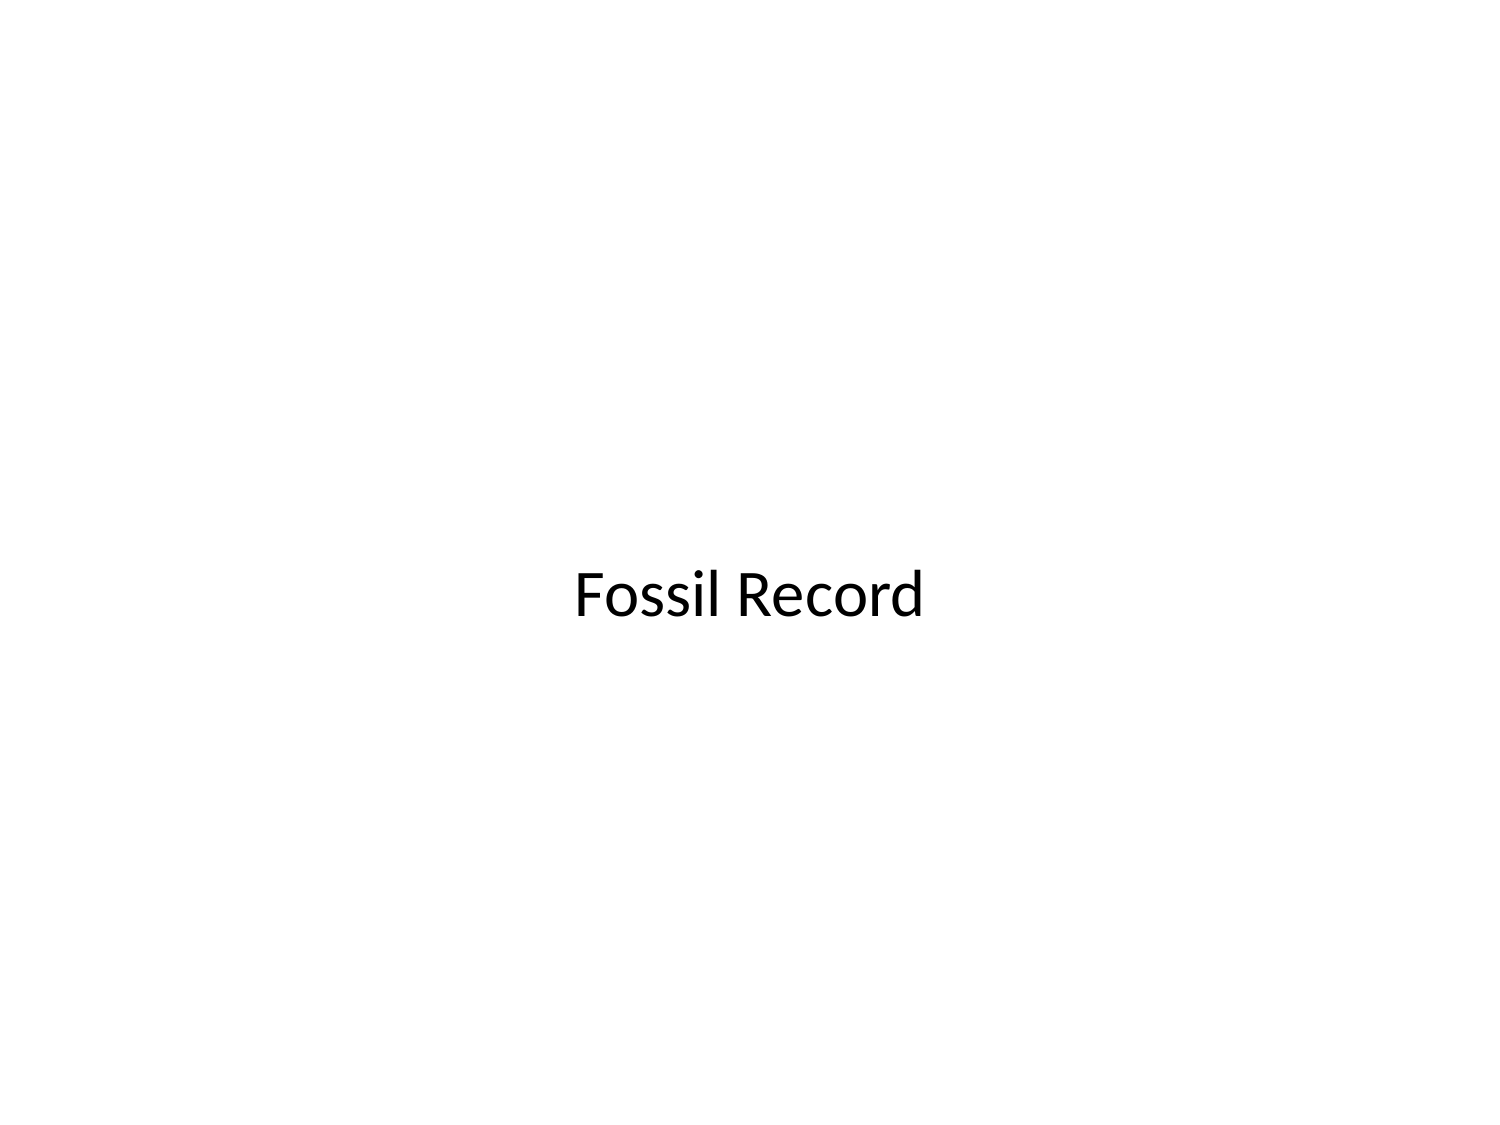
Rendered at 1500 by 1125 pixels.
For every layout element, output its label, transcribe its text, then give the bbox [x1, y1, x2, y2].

list Fossil Record [75, 262, 1425, 1102]
